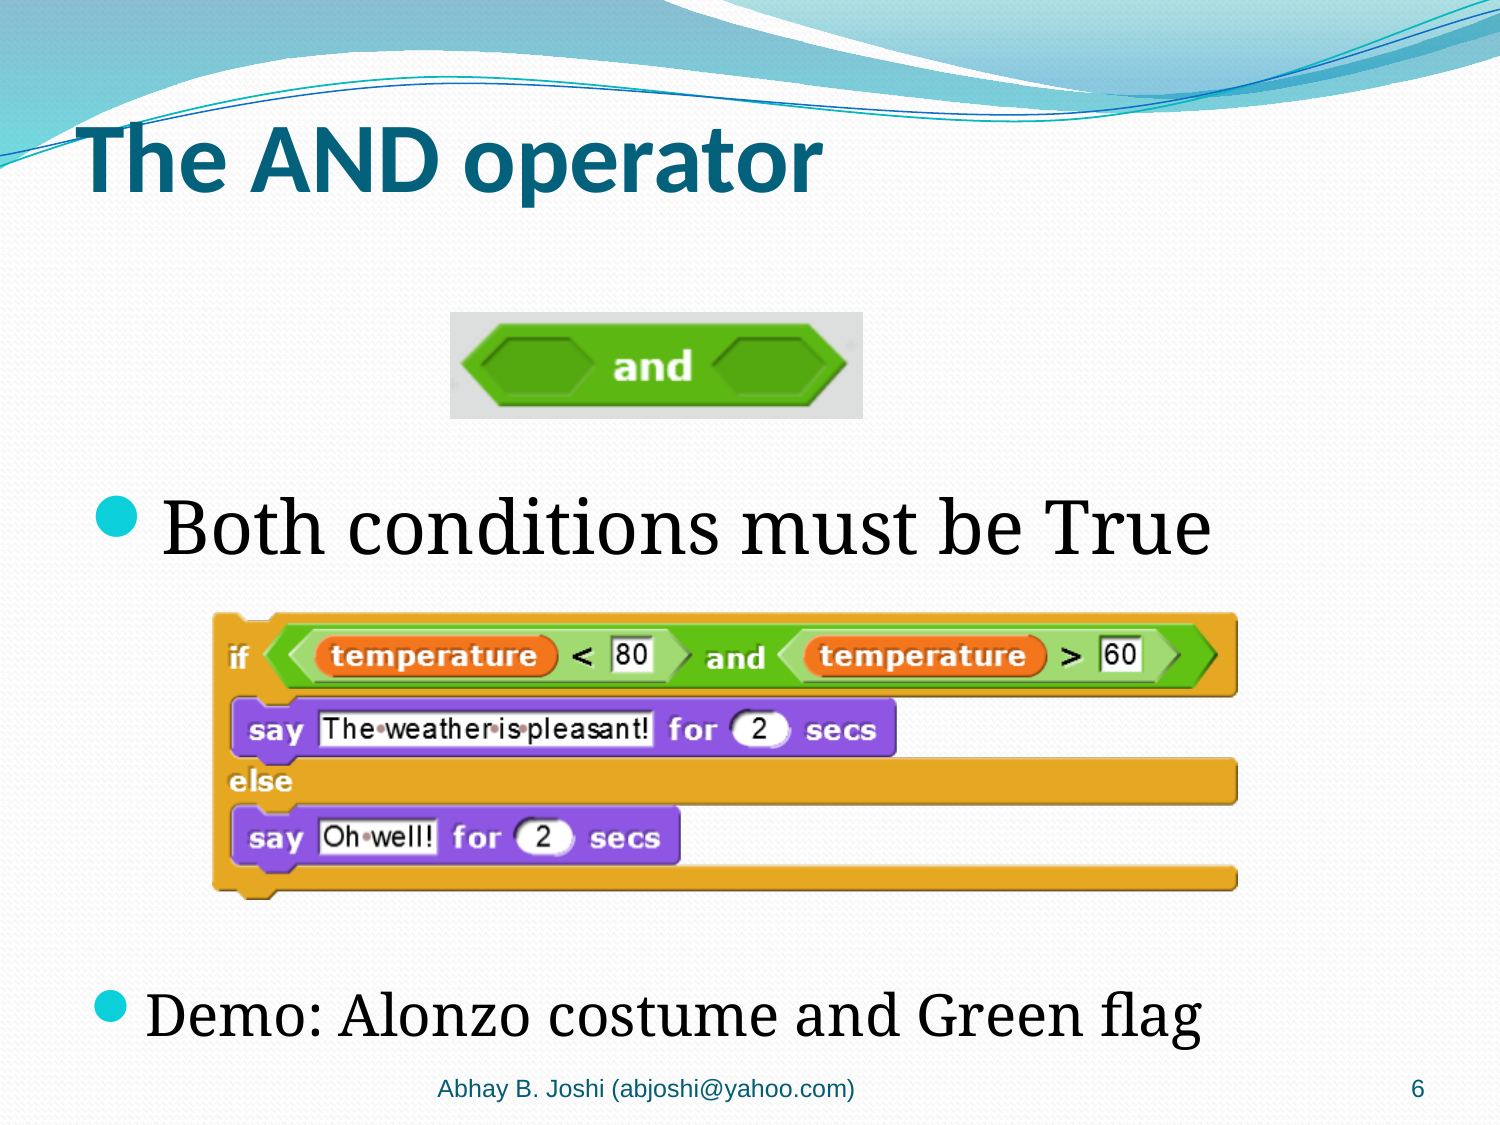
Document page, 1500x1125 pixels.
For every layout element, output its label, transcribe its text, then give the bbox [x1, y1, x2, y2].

footer Abhay B. Joshi (abjoshi@yahoo.com) [437, 1042, 988, 1103]
list Both conditions must be True Demo: Alonzo costume and Green flag [75, 262, 1425, 1063]
title The AND operator [75, 24, 1425, 213]
picture [449, 312, 863, 419]
slide_number 6 [1299, 1042, 1425, 1103]
picture [212, 612, 1238, 900]
